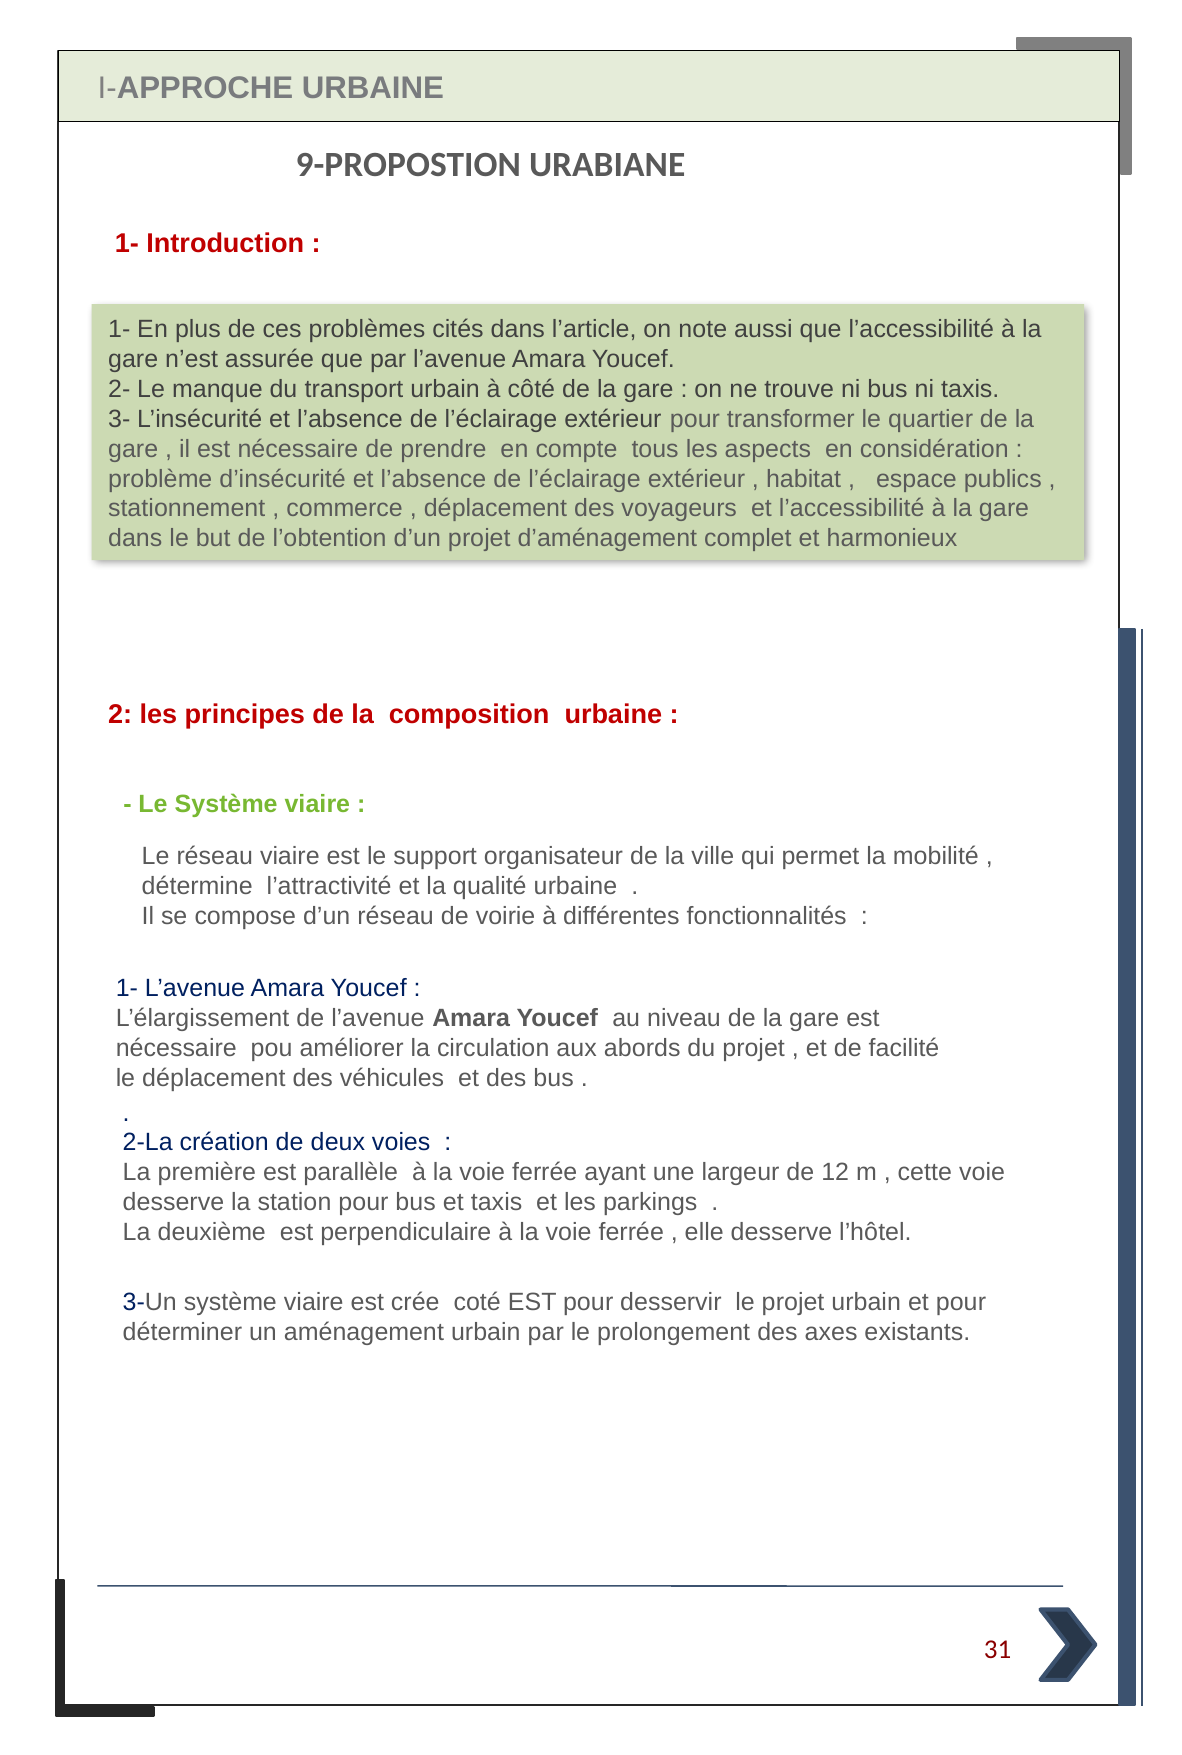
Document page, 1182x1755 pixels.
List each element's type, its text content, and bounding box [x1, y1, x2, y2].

text_box [1117, 627, 1137, 1707]
text_box [56, 192, 1121, 1707]
text_box 2: les principes de la composition urbaine : [91, 688, 721, 737]
text_box [53, 1578, 156, 1718]
text_box [56, 48, 1121, 123]
text_box 1- L’avenue Amara Youcef : L’élargissement de l’avenue Amara Youcef au niveau de la gare est nécessaire pou améliorer la circulation aux abords du projet , et de facilité le déplacement des véhicules et des bus . [99, 963, 977, 1100]
text_box 3-Un système viaire est crée coté EST pour desservir le projet urbain et pour déterminer un aménagement urbain par le prolongement des axes existants. [106, 1277, 1072, 1384]
text_box [1038, 1607, 1098, 1682]
text_box 9-PROPOSTION URABIANE [0, 132, 1182, 192]
text_box [1015, 36, 1133, 132]
text_box 1- En plus de ces problèmes cités dans l’article, on note aussi que l’accessibilité à la gare n’est assurée que par l’avenue Amara Youcef. 2- Le manque du transport urbain à côté de la gare : on ne trouve ni bus ni taxis. 3- L’insécurité et l’absence de l’éclairage extérieur pour transformer le quartier de la gare , il est nécessaire de prendre en compte tous les aspects en considération : problème d’insécurité et l’absence de l’éclairage extérieur , habitat , espace publics , stationnement , commerce , déplacement des voyageurs et l’accessibilité à la gare dans le but de l’obtention d’un projet d’aménagement complet et harmonieux [91, 304, 1085, 561]
text_box - Le Système viaire : [106, 779, 390, 826]
text_box [56, 123, 1121, 132]
slide_number 31 [961, 1609, 1028, 1686]
text_box Le réseau viaire est le support organisateur de la ville qui permet la mobilité , détermine l’attractivité et la qualité urbaine . Il se compose d’un réseau de voirie à différentes fonctionnalités : [125, 831, 1040, 970]
text_box . 2-La création de deux voies : La première est parallèle à la voie ferrée ayant une largeur de 12 m , cette voie desserve la station pour bus et taxis et les parkings . La deuxième est perpendiculaire à la voie ferrée , elle desserve l’hôtel. [106, 1087, 1085, 1254]
text_box 1- Introduction : [98, 216, 345, 266]
text_box I-APPROCHE URBAINE [74, 60, 977, 113]
